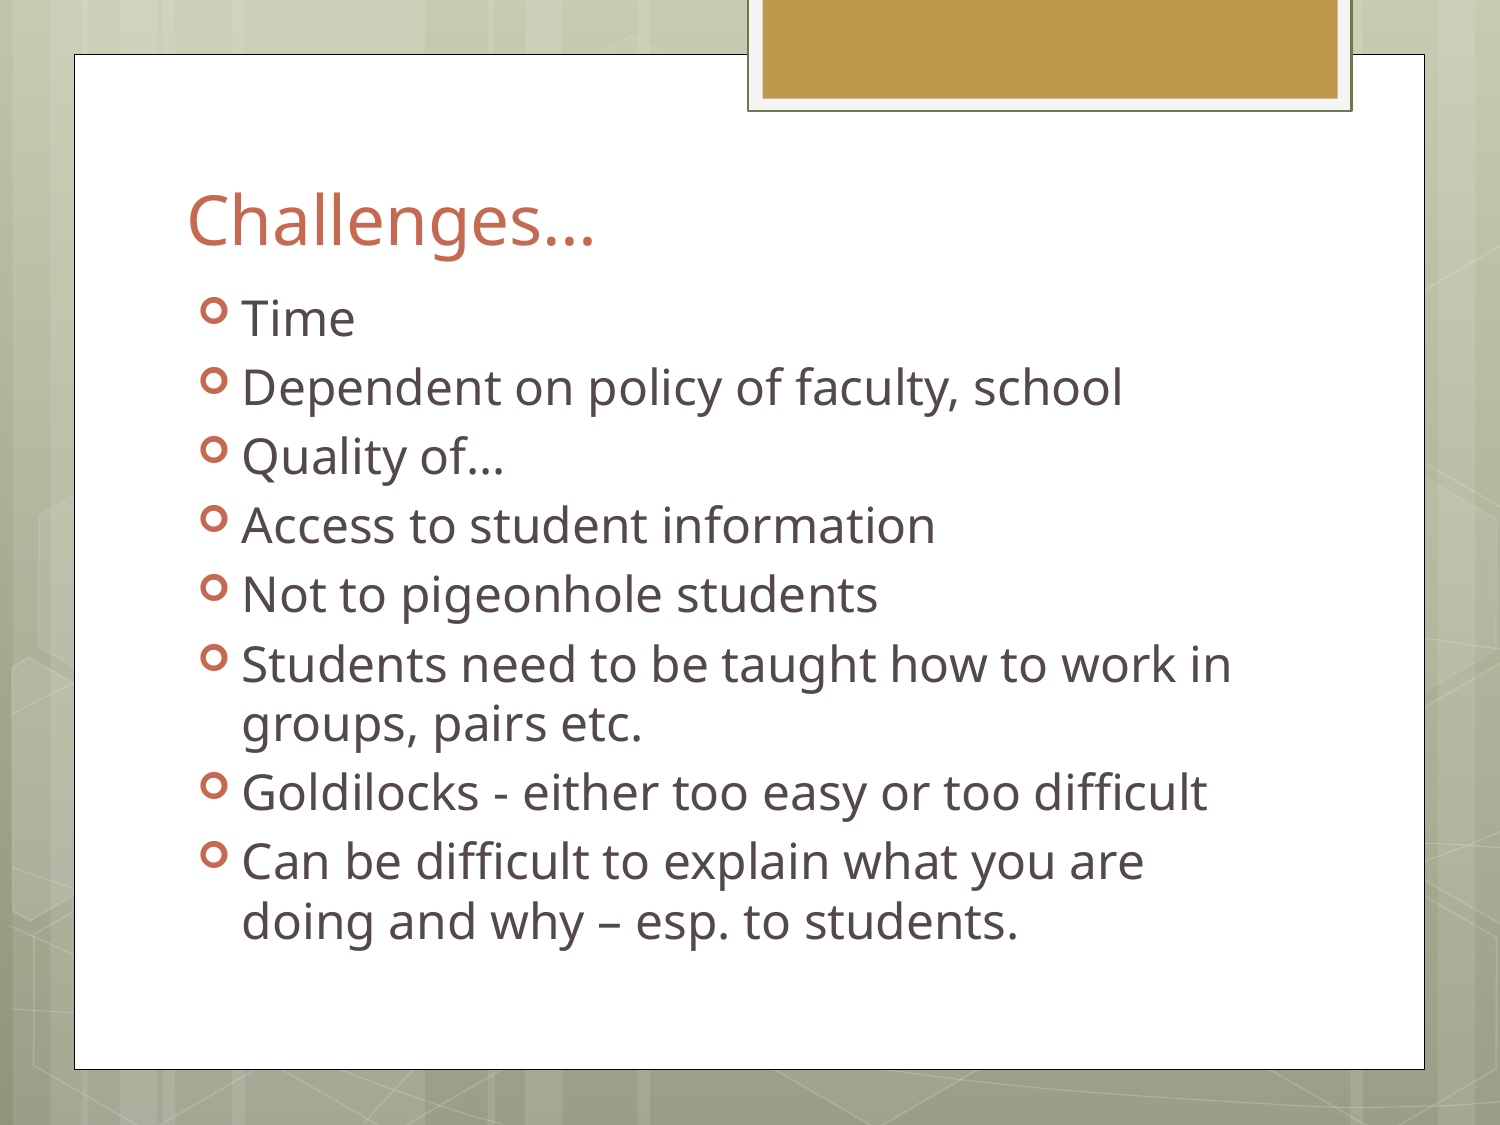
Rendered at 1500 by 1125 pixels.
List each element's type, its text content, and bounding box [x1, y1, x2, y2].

list Time Dependent on policy of faculty, school Quality of… Access to student information Not to pigeonhole students Students need to be taught how to work in groups, pairs etc. Goldilocks - either too easy or too difficult Can be difficult to explain what you are doing and why – esp. to students. [171, 278, 1283, 957]
title Challenges… [171, 168, 1324, 268]
